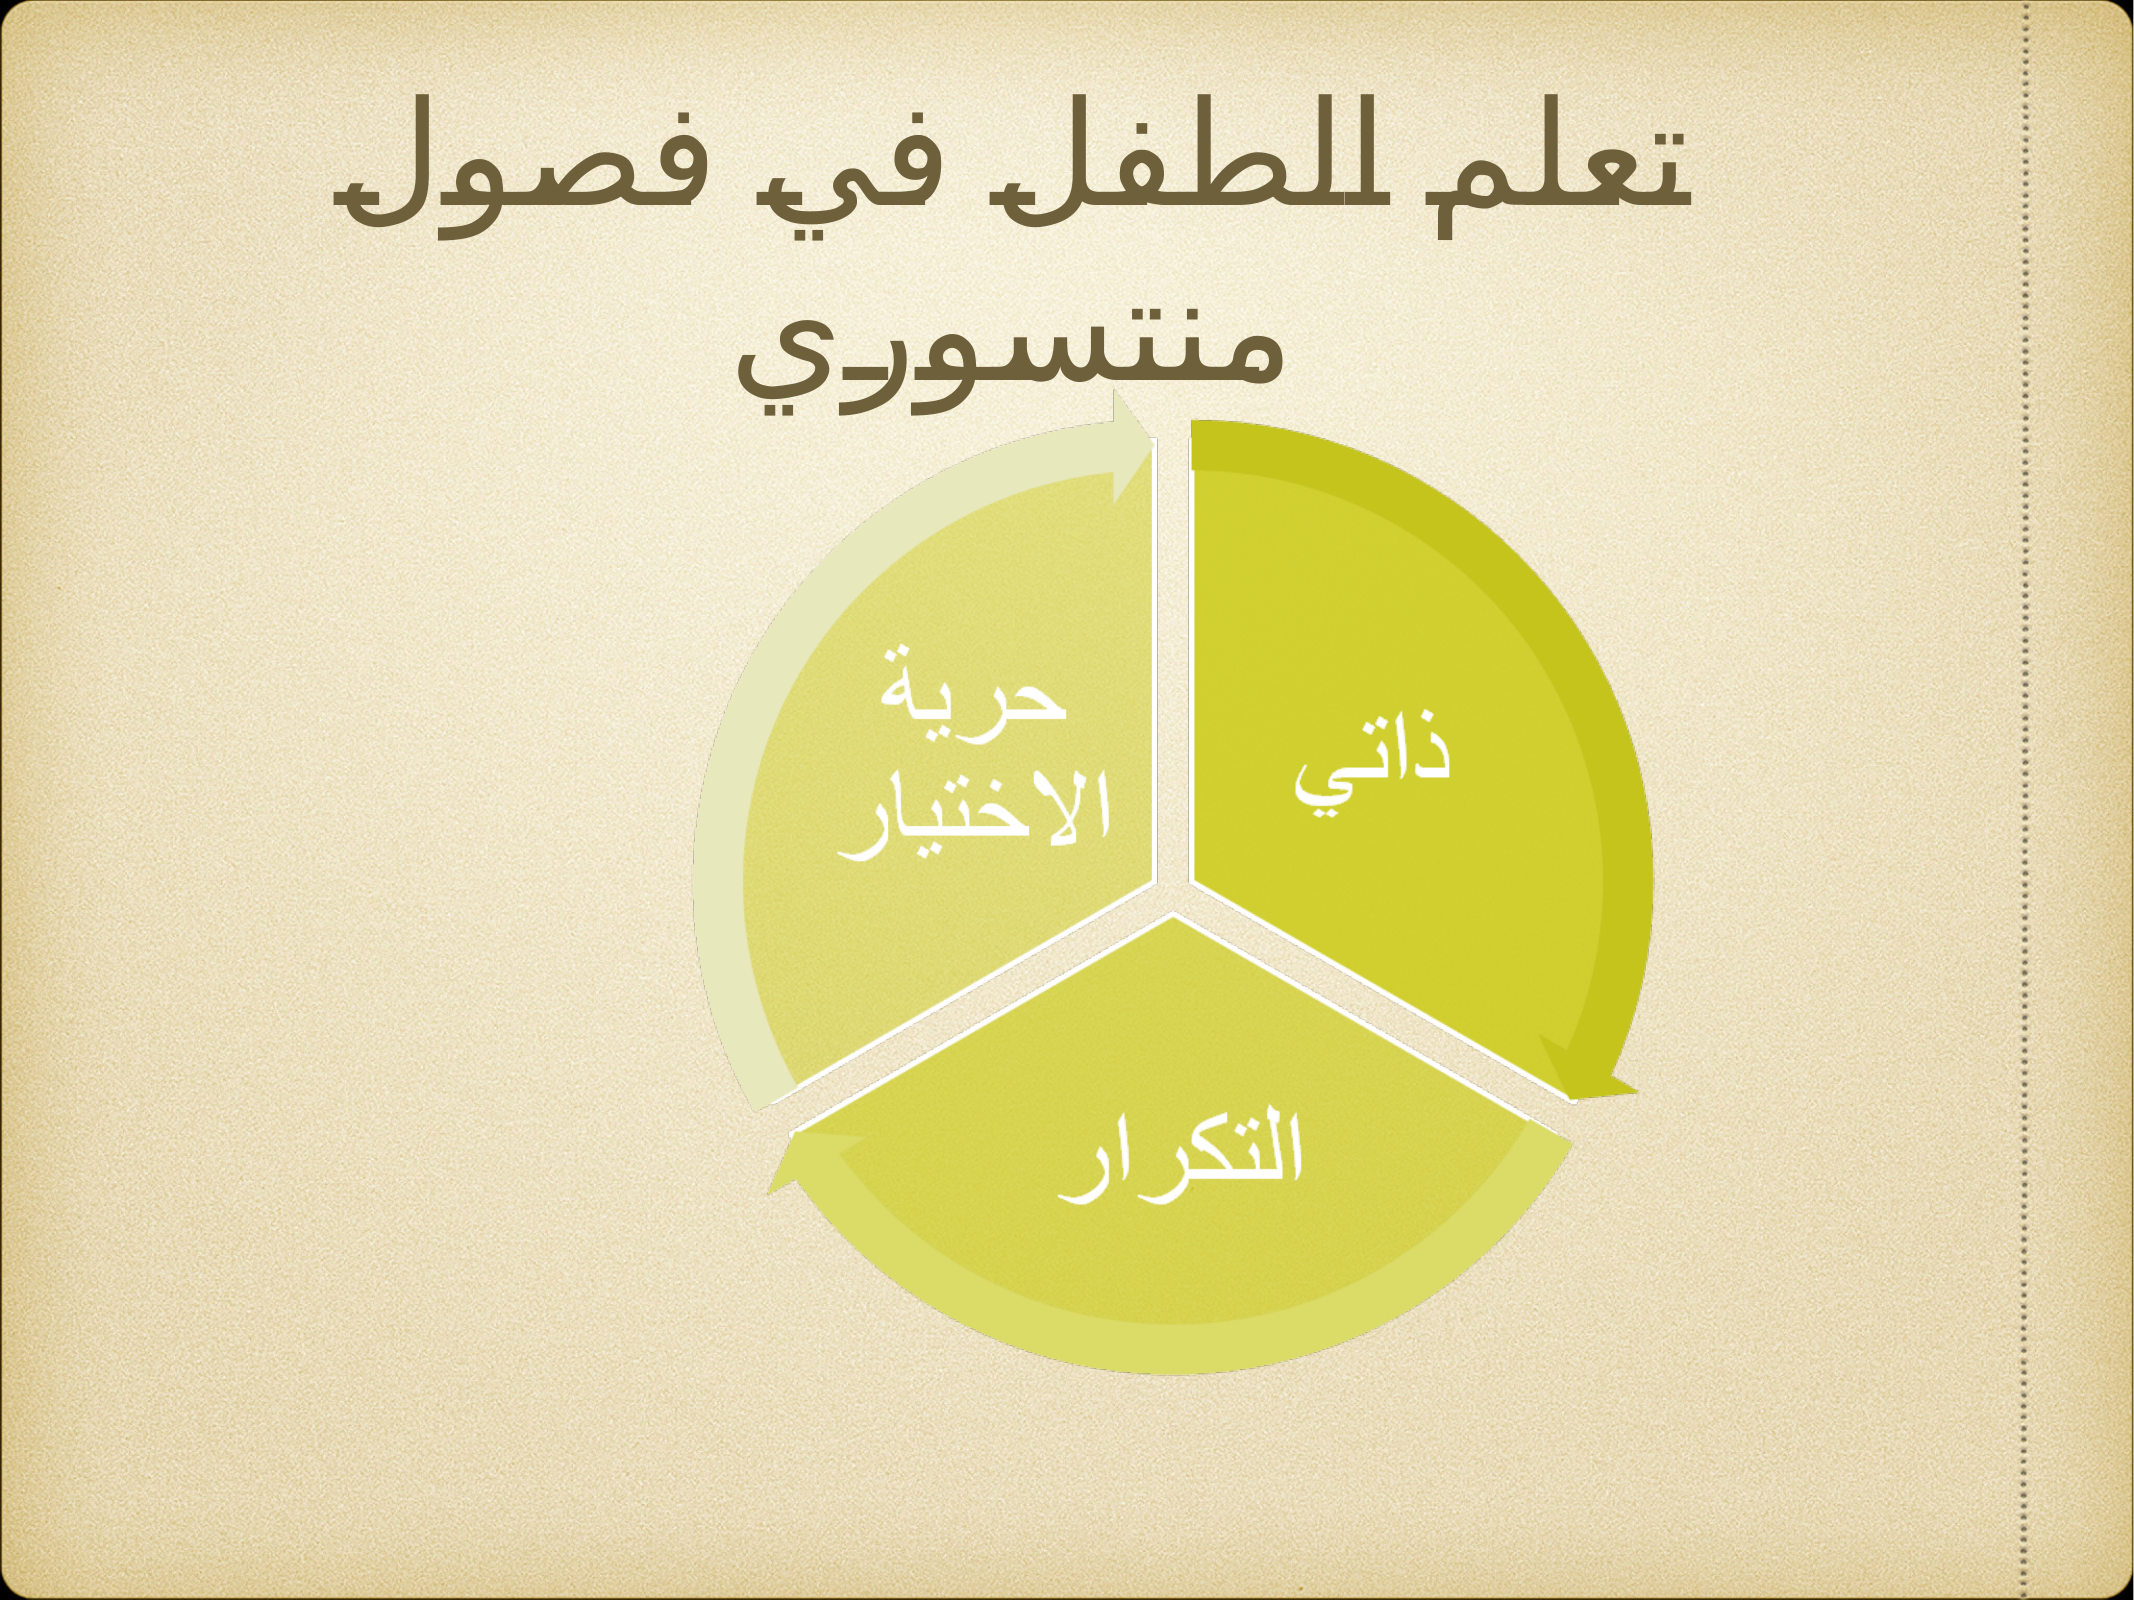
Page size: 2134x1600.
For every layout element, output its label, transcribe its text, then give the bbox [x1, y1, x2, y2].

picture [0, 0, 2134, 1600]
title تعلم الطفل في فصول منتسوري [153, 41, 1872, 428]
